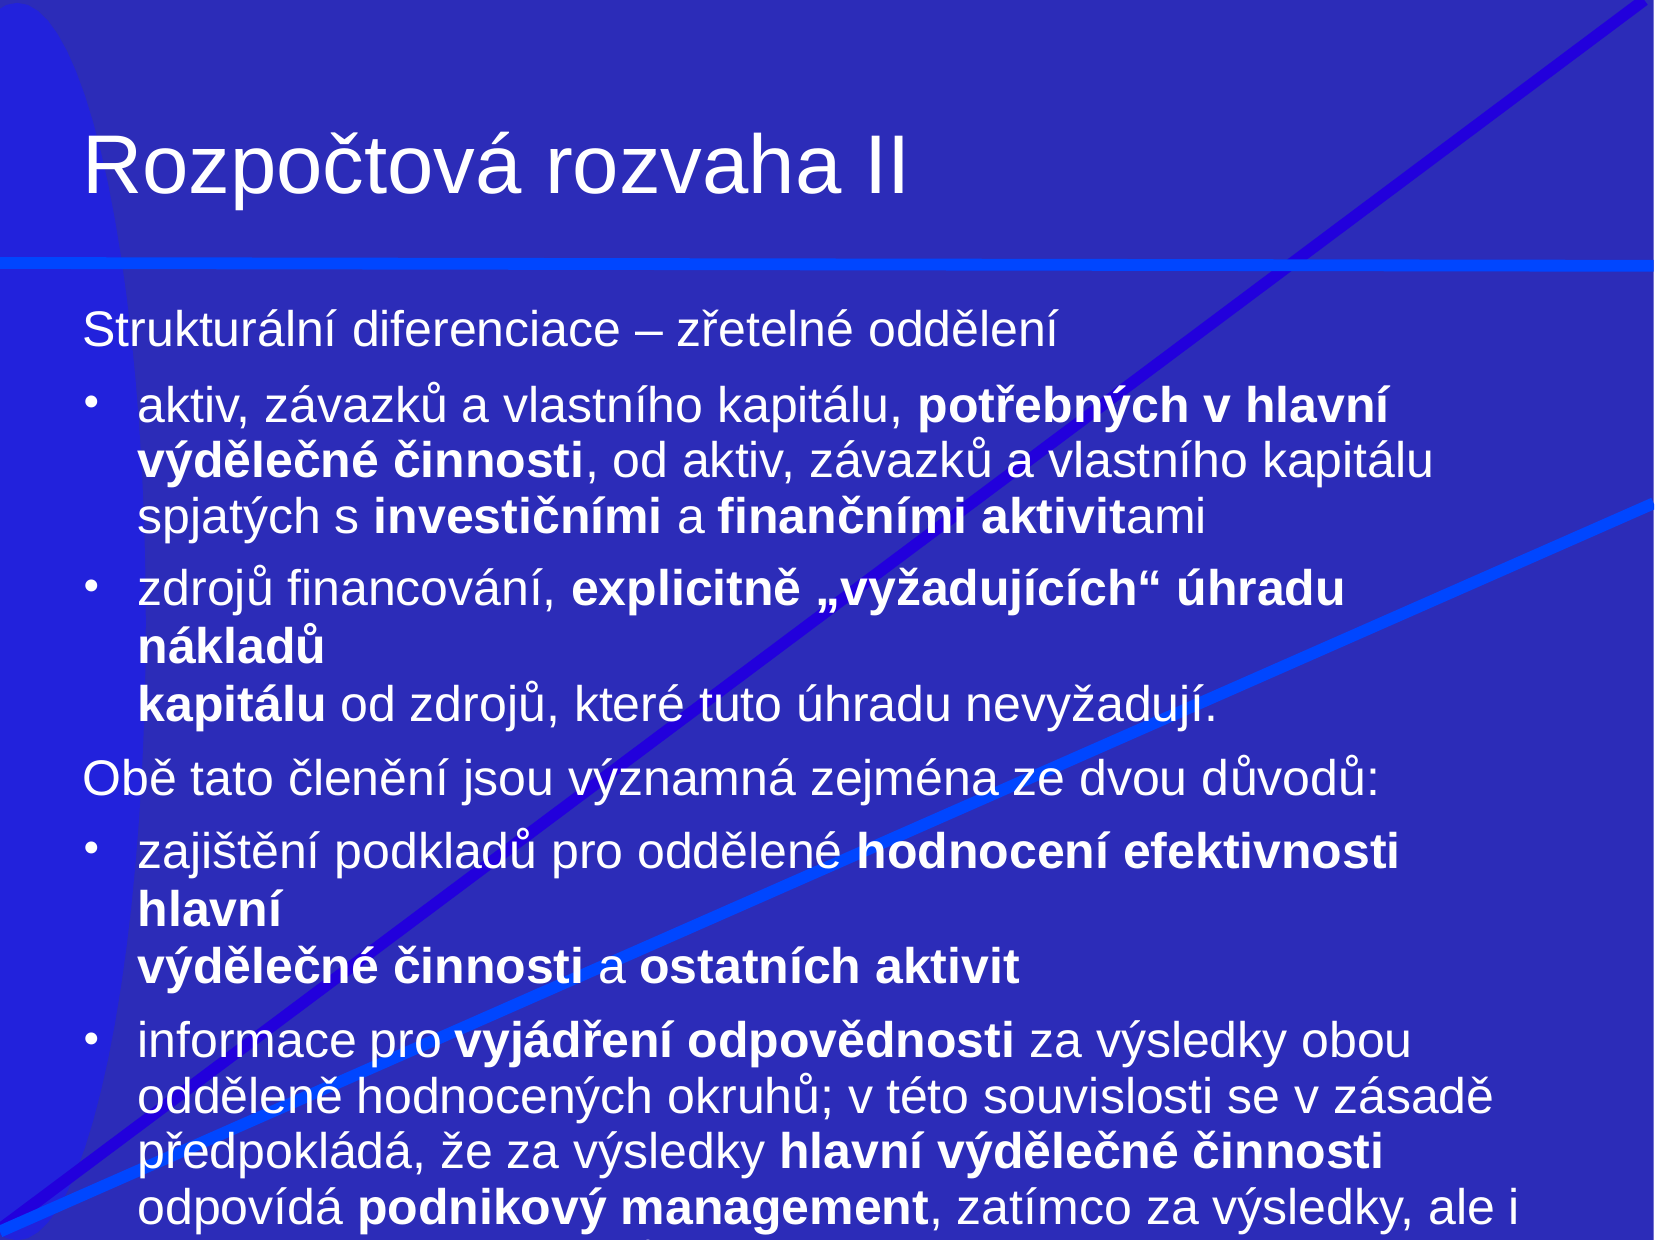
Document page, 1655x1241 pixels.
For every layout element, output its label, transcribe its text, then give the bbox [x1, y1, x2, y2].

title Rozpočtová rozvaha II [80, 69, 1574, 318]
text_box Strukturální diferenciace – zřetelné oddělení aktiv, závazků a vlastního kapitálu, potřebných v hlavní výdělečné činnosti, od aktiv, závazků a vlastního kapitálu spjatých s investičními a finančními aktivitami zdrojů financování, explicitně „vyžadujících“ úhradu nákladů kapitálu od zdrojů, které tuto úhradu nevyžadují. Obě tato členění jsou významná zejména ze dvou důvodů: zajištění podkladů pro oddělené hodnocení efektivnosti hlavní výdělečné činnosti a ostatních aktivit informace pro vyjádření odpovědnosti za výsledky obou odděleně hodnocených okruhů; v této souvislosti se v zásadě předpokládá, že za výsledky hlavní výdělečné činnosti odpovídá podnikový management, zatímco za výsledky, ale i vázanost aktiv, závazků a vlastního kapitálu ve sféře investičních aktivit a financování odpovídá vlastník [80, 296, 1563, 1241]
